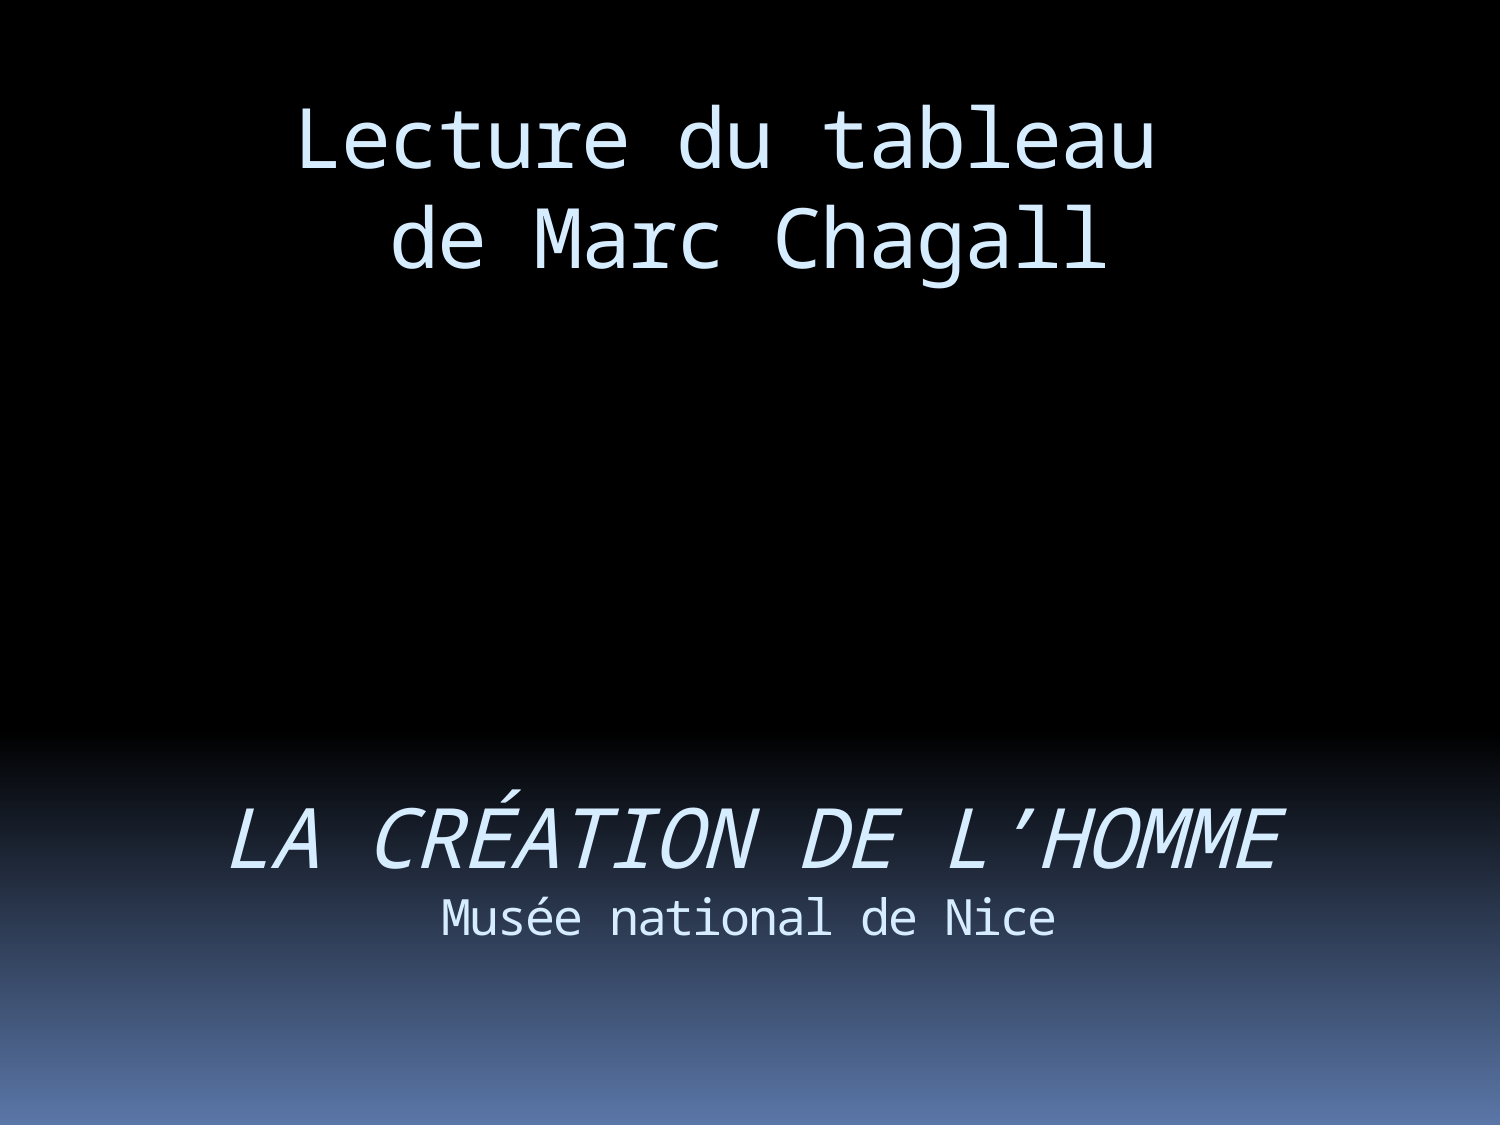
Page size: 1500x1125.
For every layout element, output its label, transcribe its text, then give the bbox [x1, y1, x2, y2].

title Lecture du tableau de Marc Chagall LA CRÉATION DE L’HOMME Musée national de Nice [112, 78, 1388, 229]
